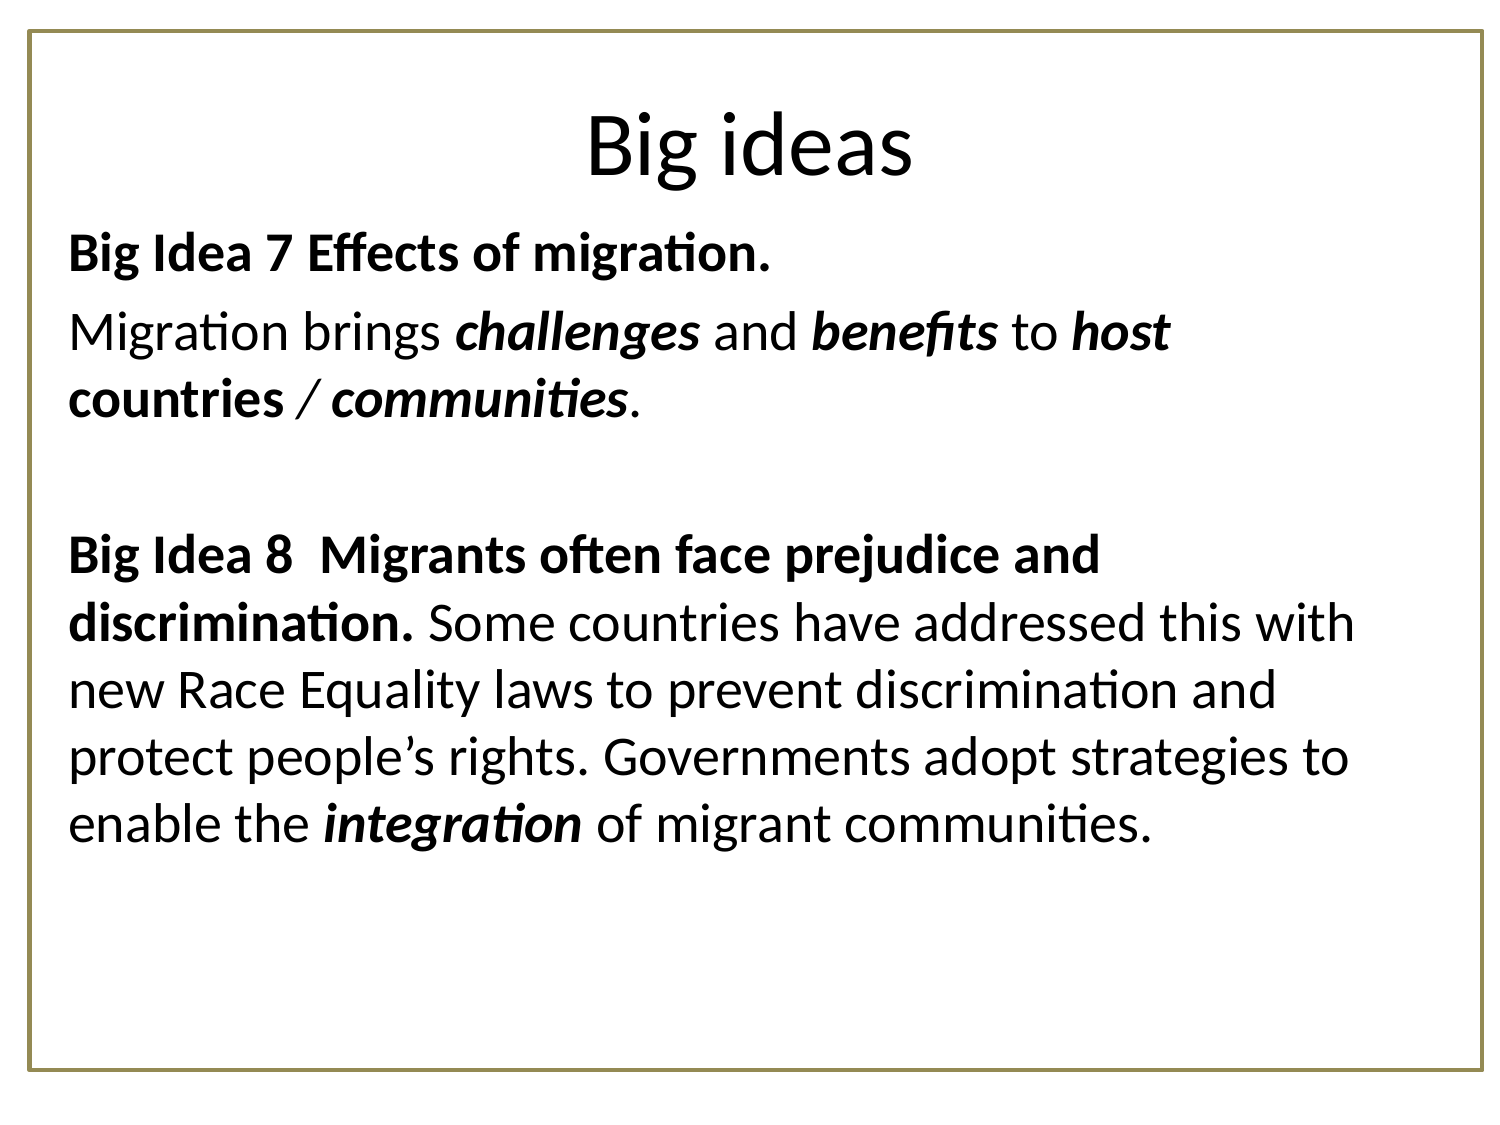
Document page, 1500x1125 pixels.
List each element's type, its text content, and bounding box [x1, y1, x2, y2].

title Big ideas [75, 45, 1425, 233]
text_box [27, 29, 1484, 1072]
list Big Idea 7 Effects of migration. Migration brings challenges and benefits to host countries / communities. Big Idea 8 Migrants often face prejudice and discrimination. Some countries have addressed this with new Race Equality laws to prevent discrimination and protect people’s rights. Governments adopt strategies to enable the integration of migrant communities. [53, 208, 1404, 951]
